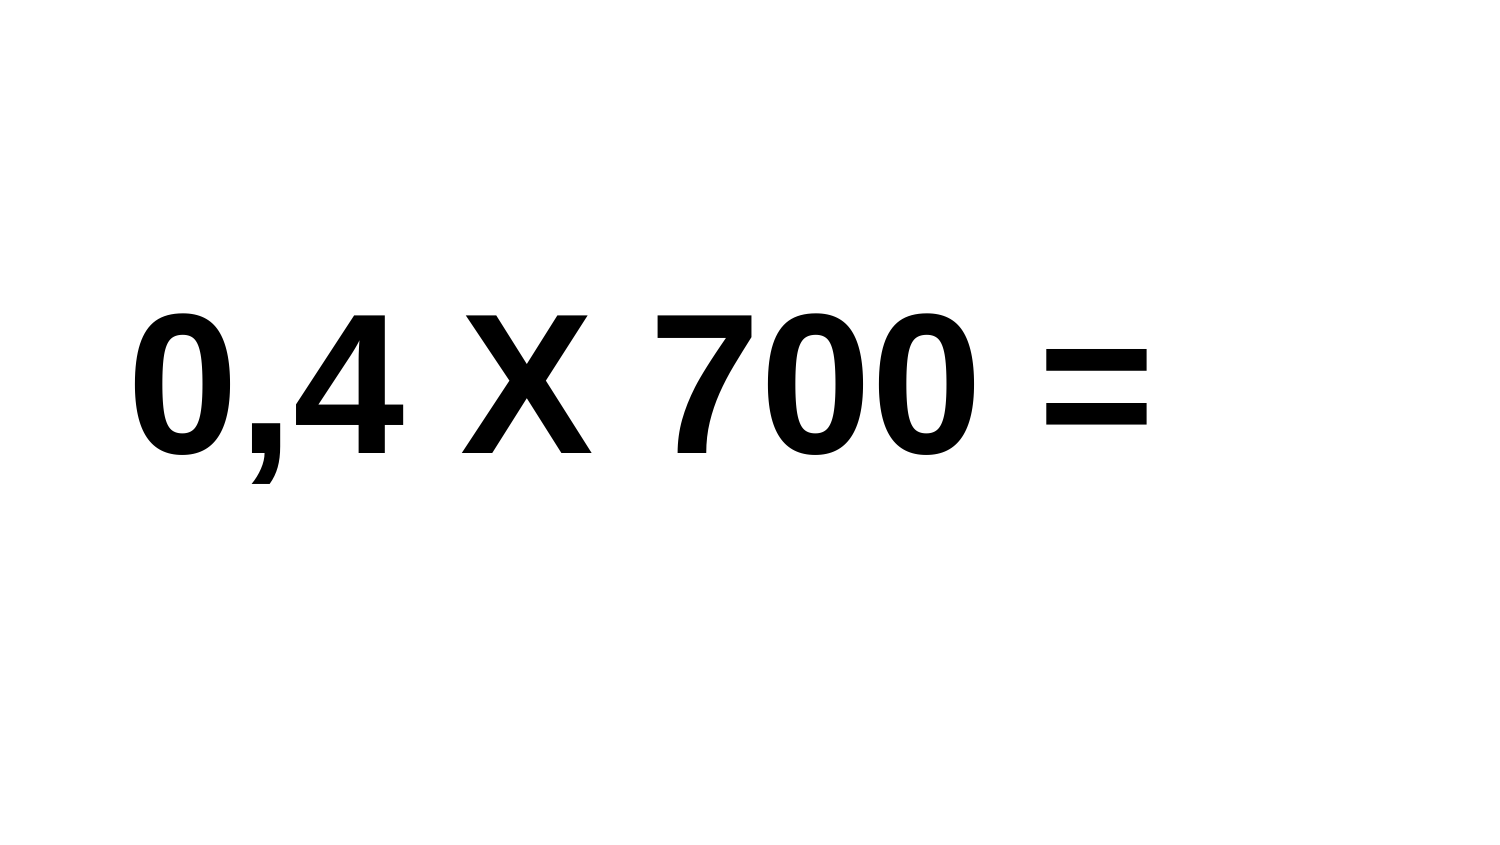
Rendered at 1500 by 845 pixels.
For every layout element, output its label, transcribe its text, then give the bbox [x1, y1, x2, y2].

text_box 0,4 X 700 = [112, 318, 1388, 509]
